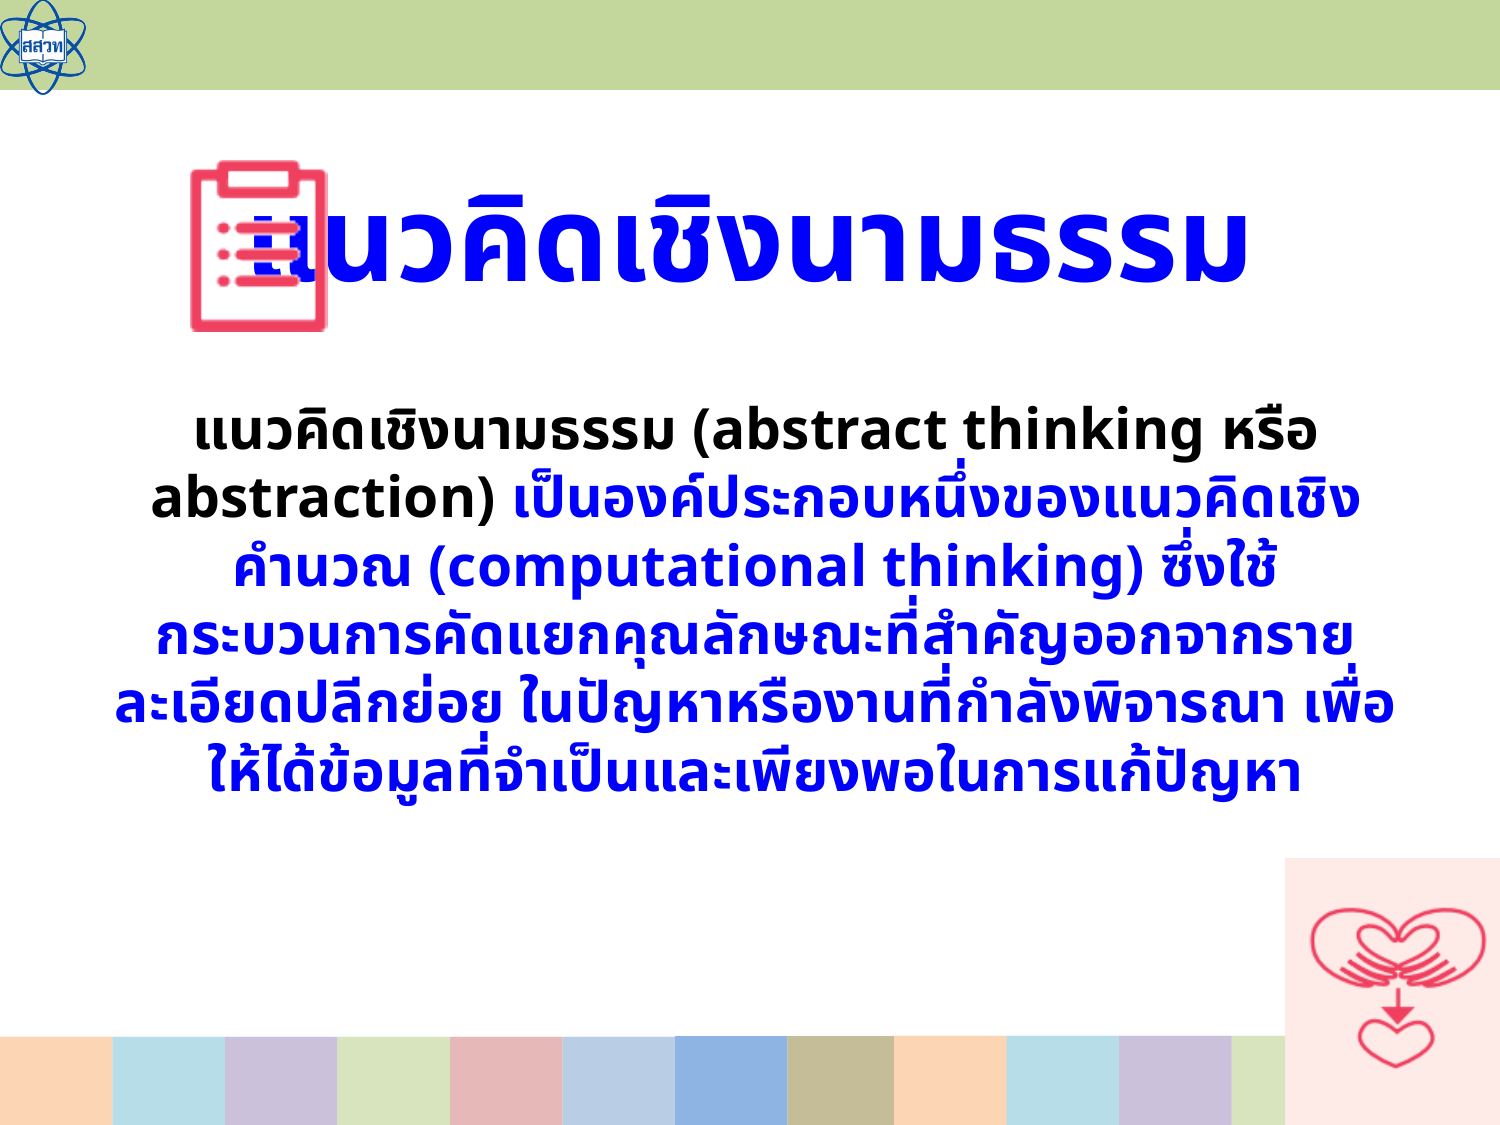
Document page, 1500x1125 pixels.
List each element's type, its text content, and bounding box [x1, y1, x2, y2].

title แนวคิดเชิงนามธรรม [112, 113, 1388, 355]
picture [0, 0, 86, 95]
picture [190, 160, 328, 333]
picture [1284, 857, 1500, 1125]
text_box แนวคิดเชิงนามธรรม (abstract thinking หรือ abstraction) เป็นองค์ประกอบหนึ่งของแนวคิดเชิงคำนวณ (computational thinking) ซึ่งใช้กระบวนการคัดแยกคุณลักษณะที่สำคัญออกจากรายละเอียดปลีกย่อย ในปัญหาหรืองานที่กำลังพิจารณา เพื่อให้ได้ข้อมูลที่จำเป็นและเพียงพอในการแก้ปัญหา [80, 385, 1431, 816]
